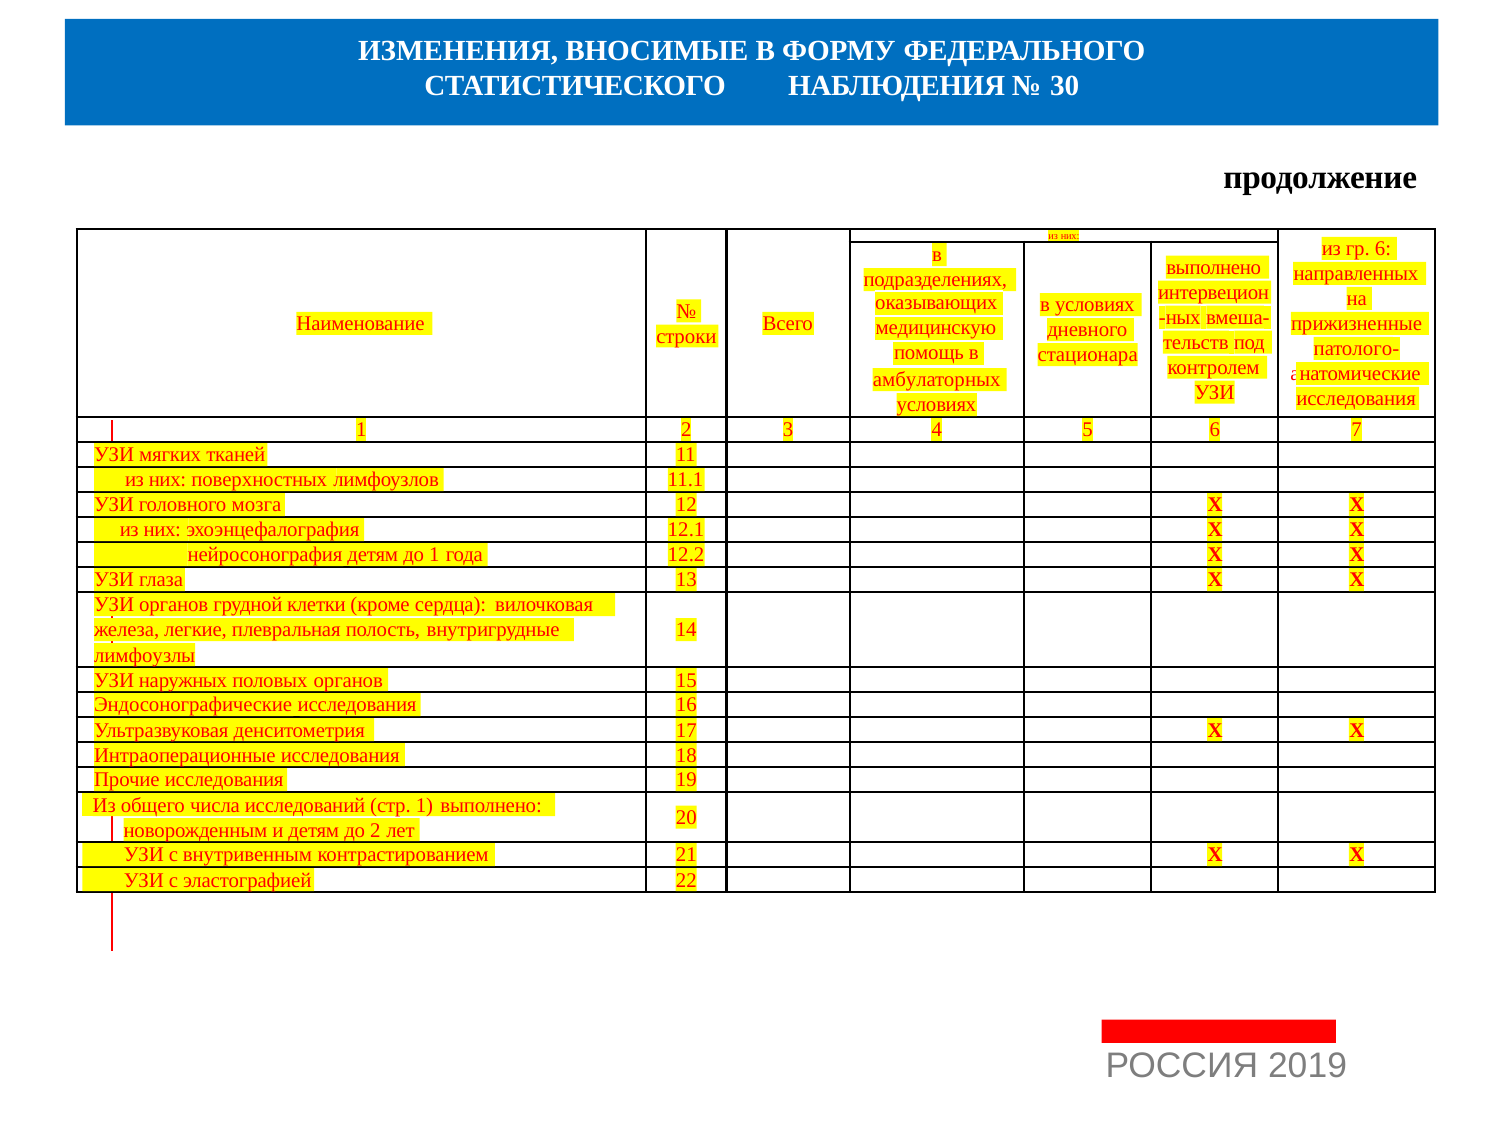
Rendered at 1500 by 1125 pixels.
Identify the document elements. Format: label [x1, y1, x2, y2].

text_box [1221, 153, 1423, 196]
text_box [1103, 1042, 1349, 1085]
table_header [875, 292, 1003, 315]
table_cell [875, 317, 1003, 340]
text_box [64, 18, 1439, 126]
title [302, 29, 1201, 220]
table_cell [875, 342, 1003, 364]
text_box [75, 226, 1437, 951]
